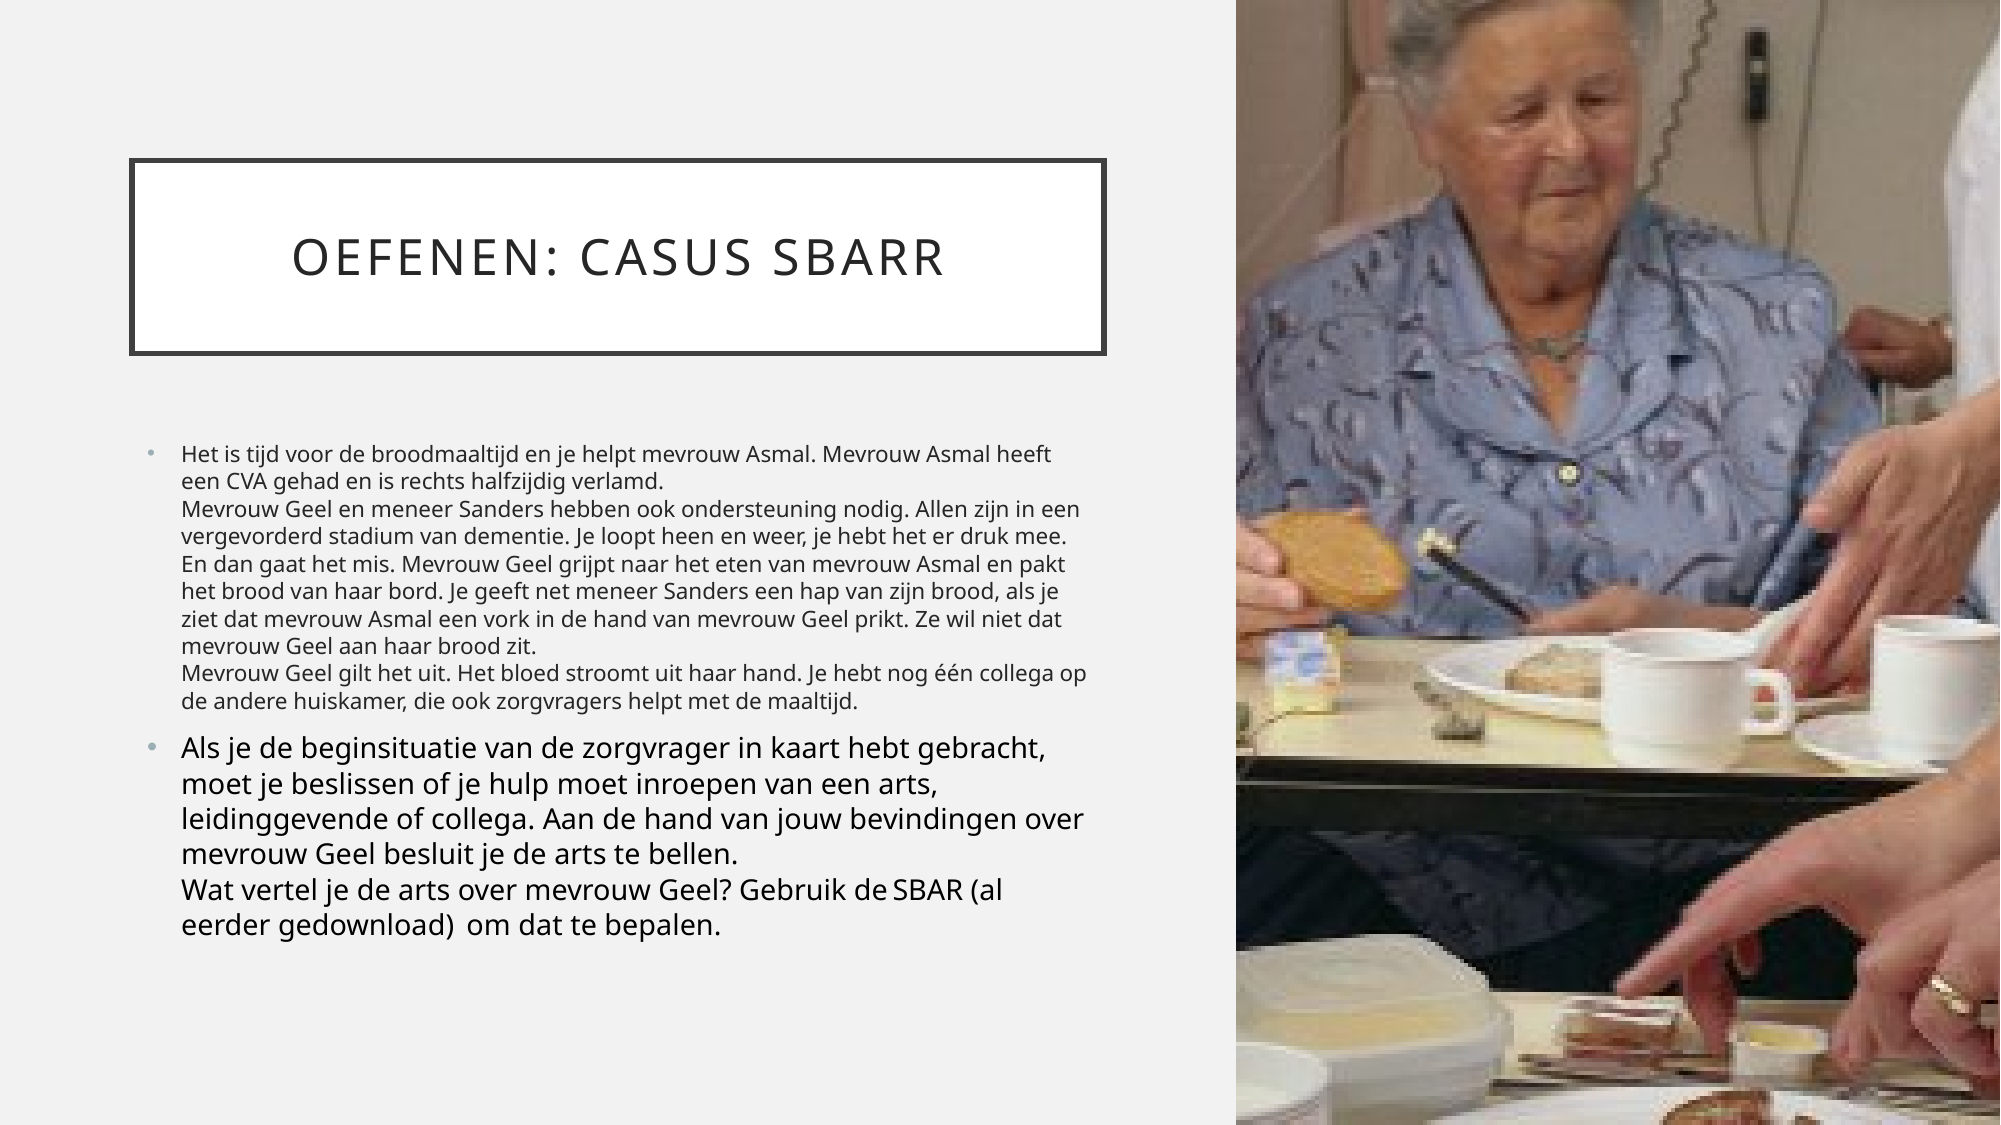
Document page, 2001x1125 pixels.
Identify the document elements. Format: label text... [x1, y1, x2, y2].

picture [1235, 0, 2000, 1125]
list Het is tijd voor de broodmaaltijd en je helpt mevrouw Asmal. Mevrouw Asmal heeft een CVA gehad en is rechts halfzijdig verlamd. Mevrouw Geel en meneer Sanders hebben ook ondersteuning nodig. Allen zijn in een vergevorderd stadium van dementie. Je loopt heen en weer, je hebt het er druk mee. En dan gaat het mis. Mevrouw Geel grijpt naar het eten van mevrouw Asmal en pakt het brood van haar bord. Je geeft net meneer Sanders een hap van zijn brood, als je ziet dat mevrouw Asmal een vork in de hand van mevrouw Geel prikt. Ze wil niet dat mevrouw Geel aan haar brood zit. Mevrouw Geel gilt het uit. Het bloed stroomt uit haar hand. Je hebt nog één collega op de andere huiskamer, die ook zorgvragers helpt met de maaltijd. Als je de beginsituatie van de zorgvrager in kaart hebt gebracht, moet je beslissen of je hulp moet inroepen van een arts, leidinggevende of collega. Aan de hand van jouw bevindingen over mevrouw Geel besluit je de arts te bellen. Wat vertel je de arts over mevrouw Geel? Gebruik de SBAR (al eerder gedownload) om dat te bepalen. [131, 433, 1104, 968]
title Oefenen: Casus SBARR [129, 158, 1107, 356]
